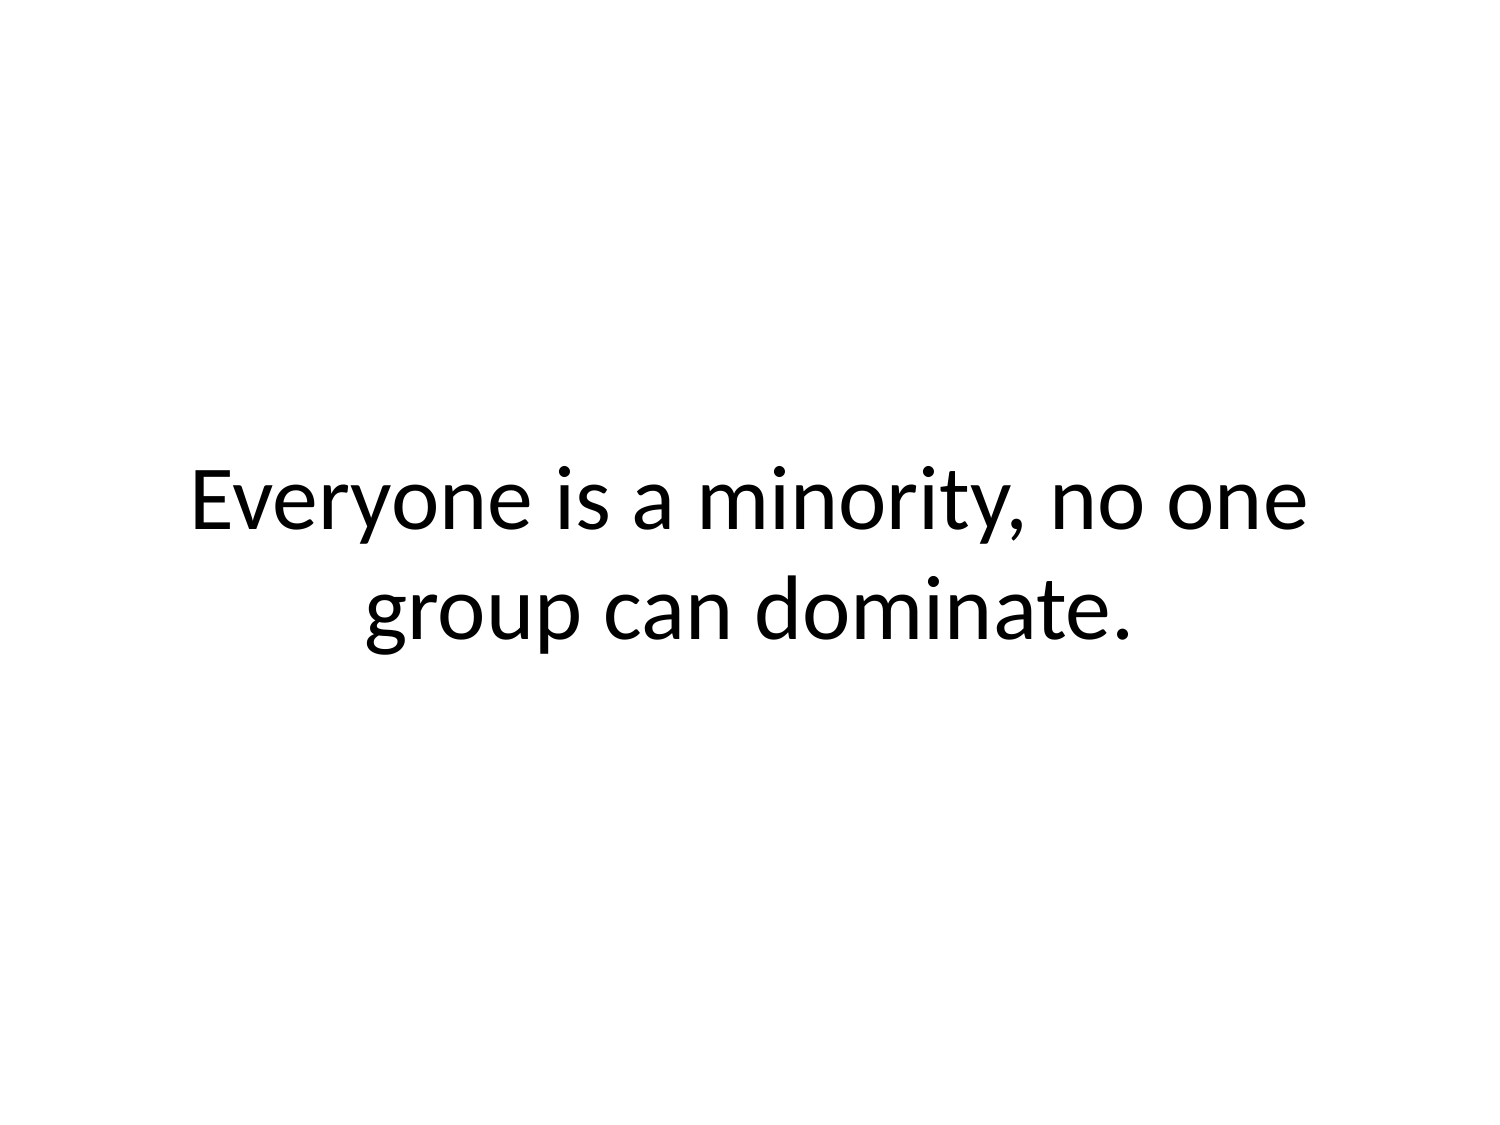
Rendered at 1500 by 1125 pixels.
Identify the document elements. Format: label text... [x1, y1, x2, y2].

title Everyone is a minority, no one group can dominate. [74, 44, 1426, 1051]
